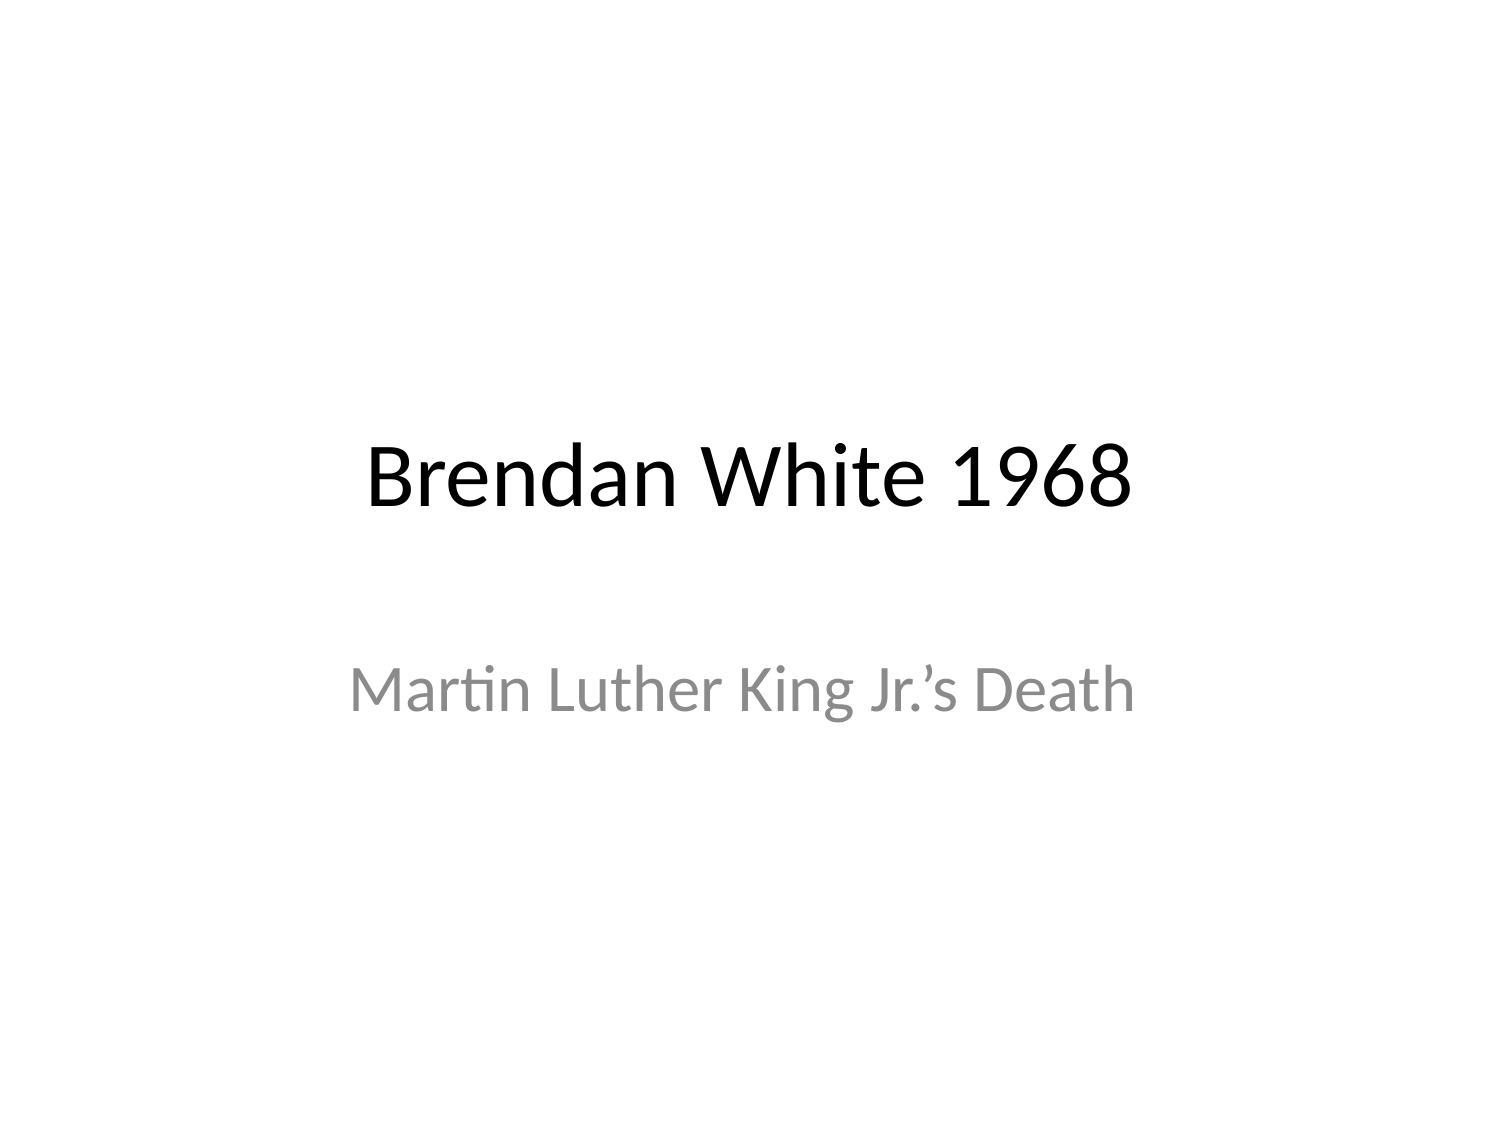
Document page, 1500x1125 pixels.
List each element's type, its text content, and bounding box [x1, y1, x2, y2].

subtitle Martin Luther King Jr.’s Death [225, 637, 1275, 925]
title Brendan White 1968 [112, 349, 1388, 591]
